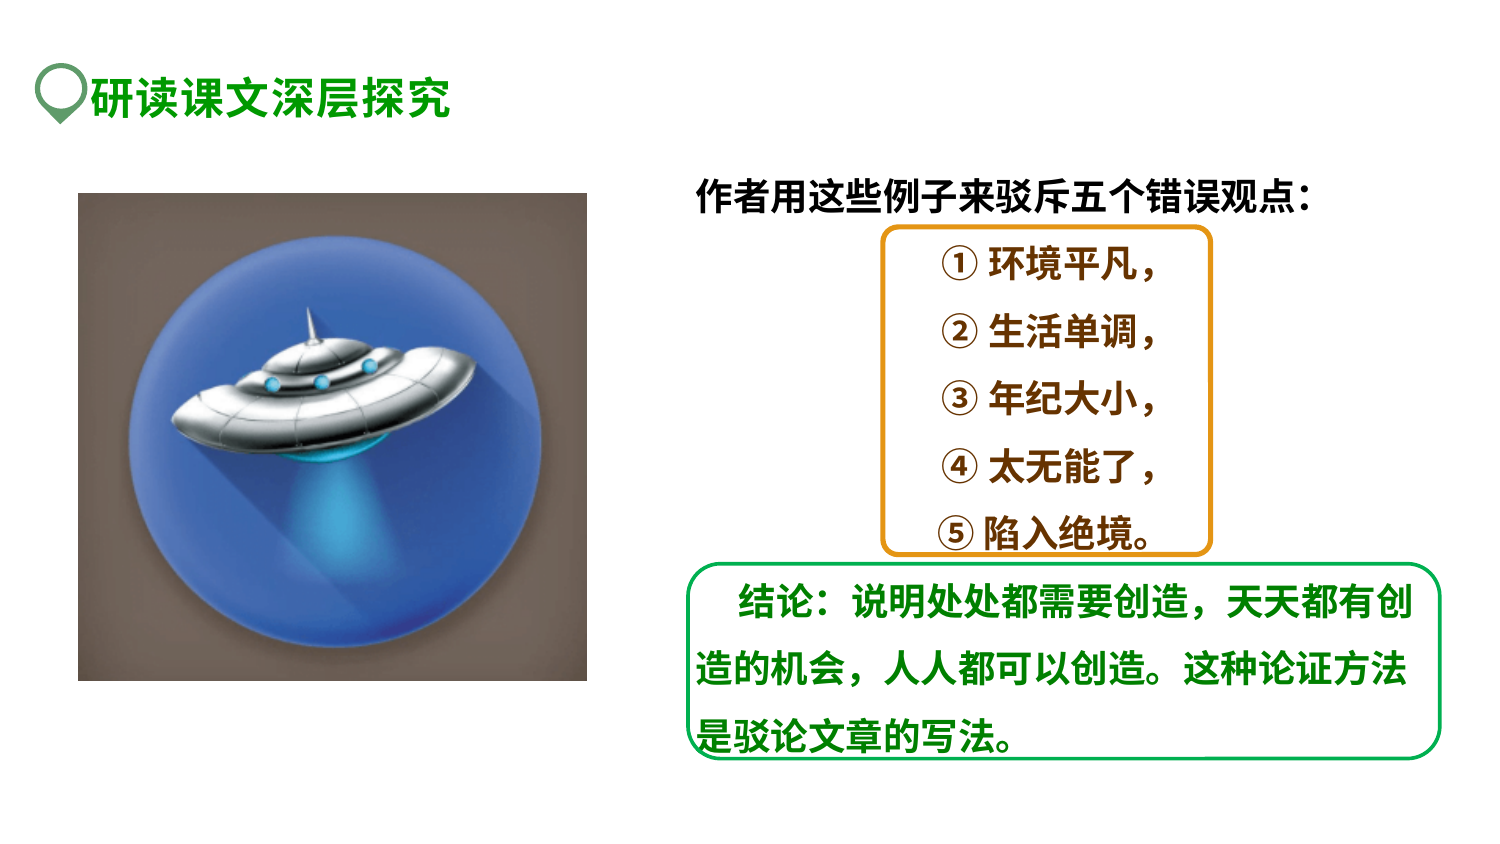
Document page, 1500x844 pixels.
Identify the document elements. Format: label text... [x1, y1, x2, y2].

picture [78, 193, 587, 681]
text_box [686, 562, 1441, 760]
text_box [34, 62, 472, 132]
text_box [882, 226, 1211, 555]
text_box 作者用这些例子来驳斥五个错误观点： ①环境平凡， ②生活单调， ③年纪大小， ④太无能了， ⑤陷入绝境。 结论：说明处处都需要创造，天天都有创造的机会，人人都可以创造。这种论证方法是驳论文章的写法。 [684, 144, 1433, 764]
